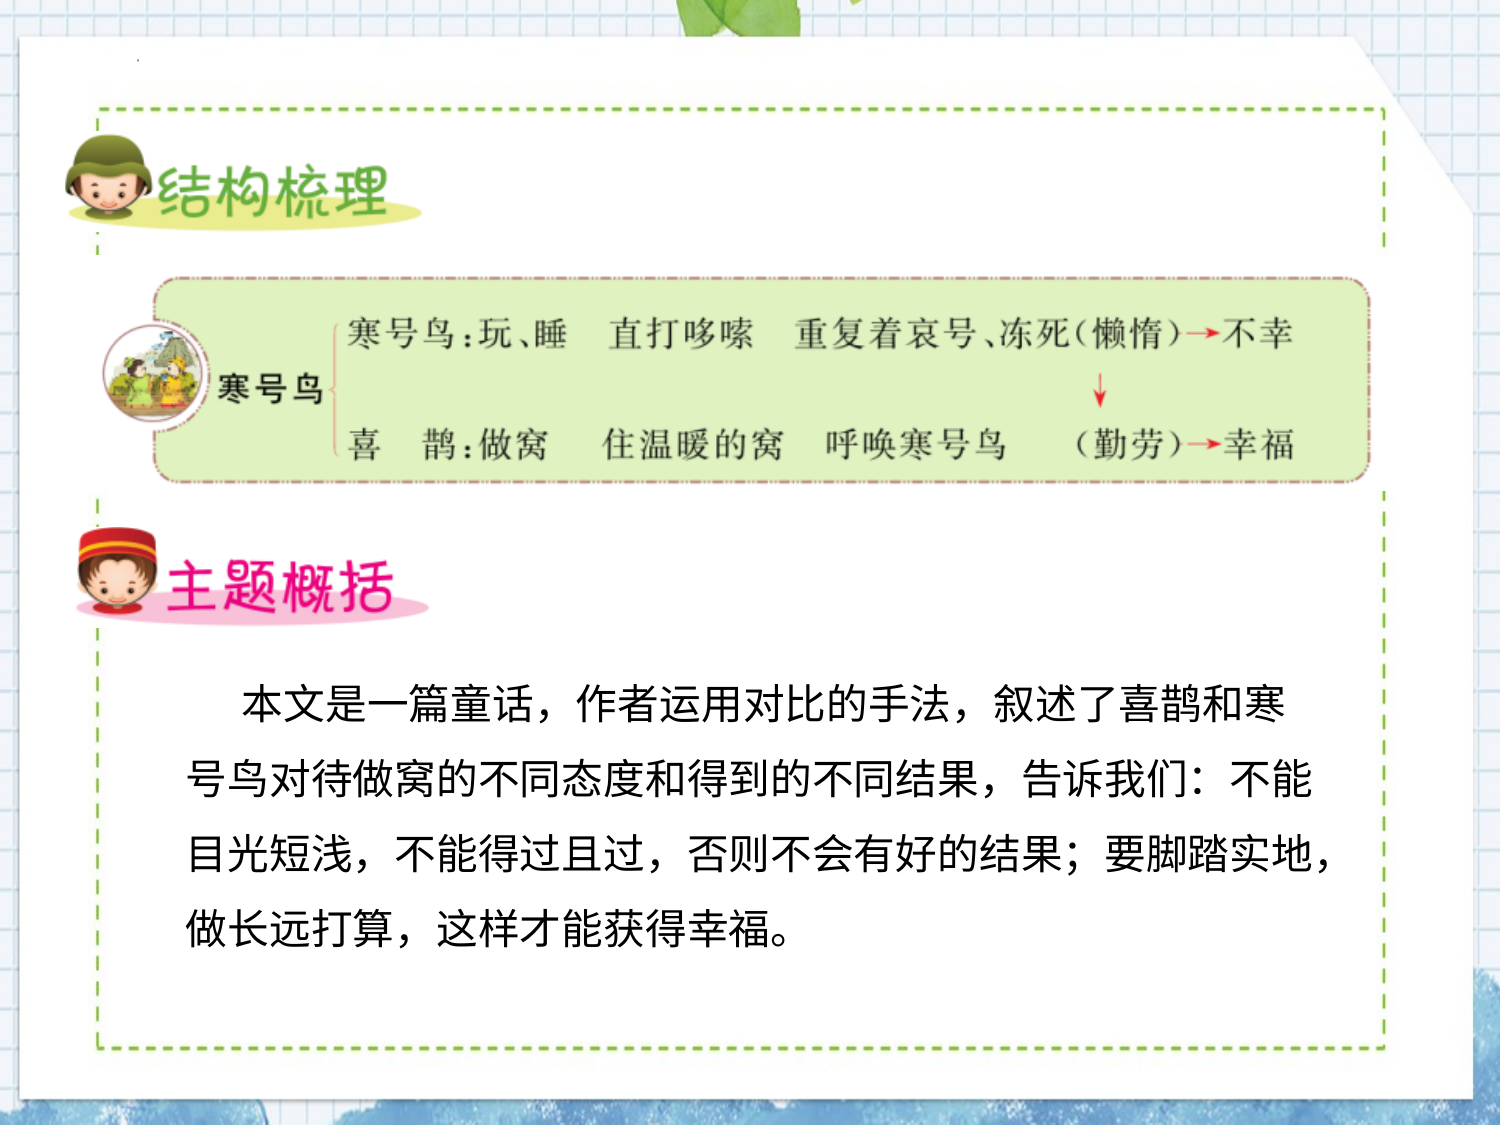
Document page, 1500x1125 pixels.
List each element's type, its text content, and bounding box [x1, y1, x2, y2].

text_box 本文是一篇童话，作者运用对比的手法，叙述了喜鹊和寒号鸟对待做窝的不同态度和得到的不同结果，告诉我们：不能目光短浅，不能得过且过，否则不会有好的结果；要脚踏实地，做长远打算，这样才能获得幸福。 [171, 645, 1329, 960]
picture [0, 0, 1500, 1125]
